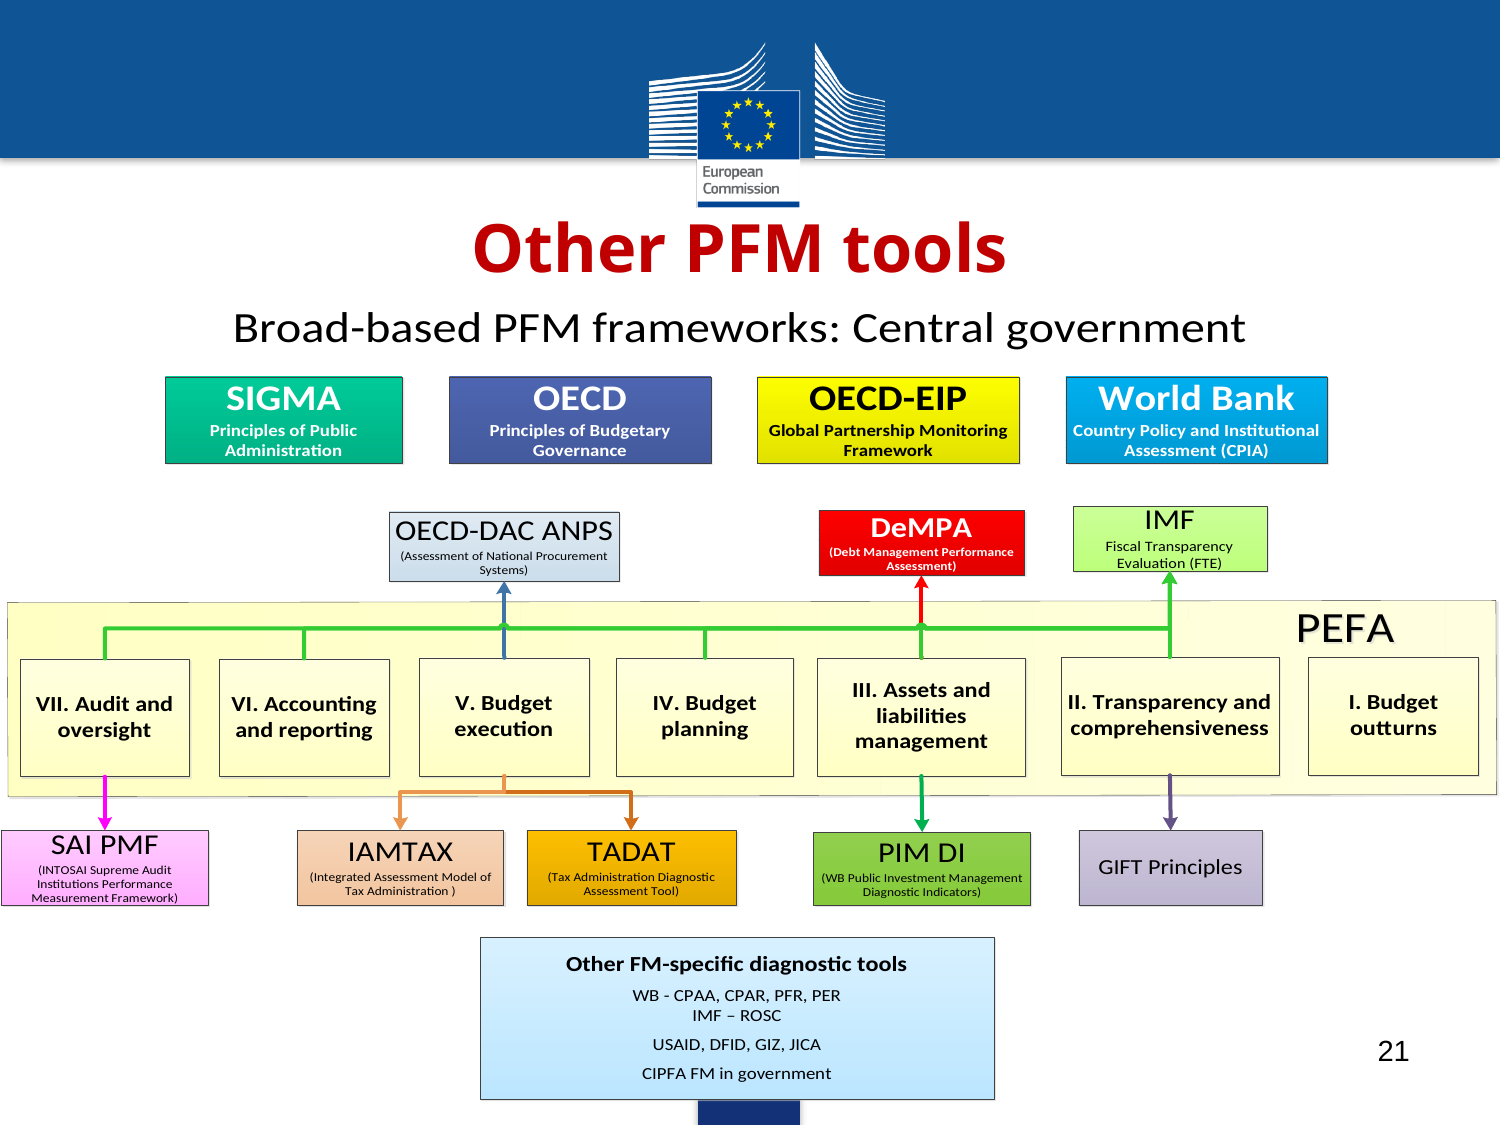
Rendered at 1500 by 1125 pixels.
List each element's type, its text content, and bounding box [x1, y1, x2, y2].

picture [0, 295, 1500, 1103]
title Other PFM tools [64, 196, 1415, 293]
picture [649, 42, 885, 196]
